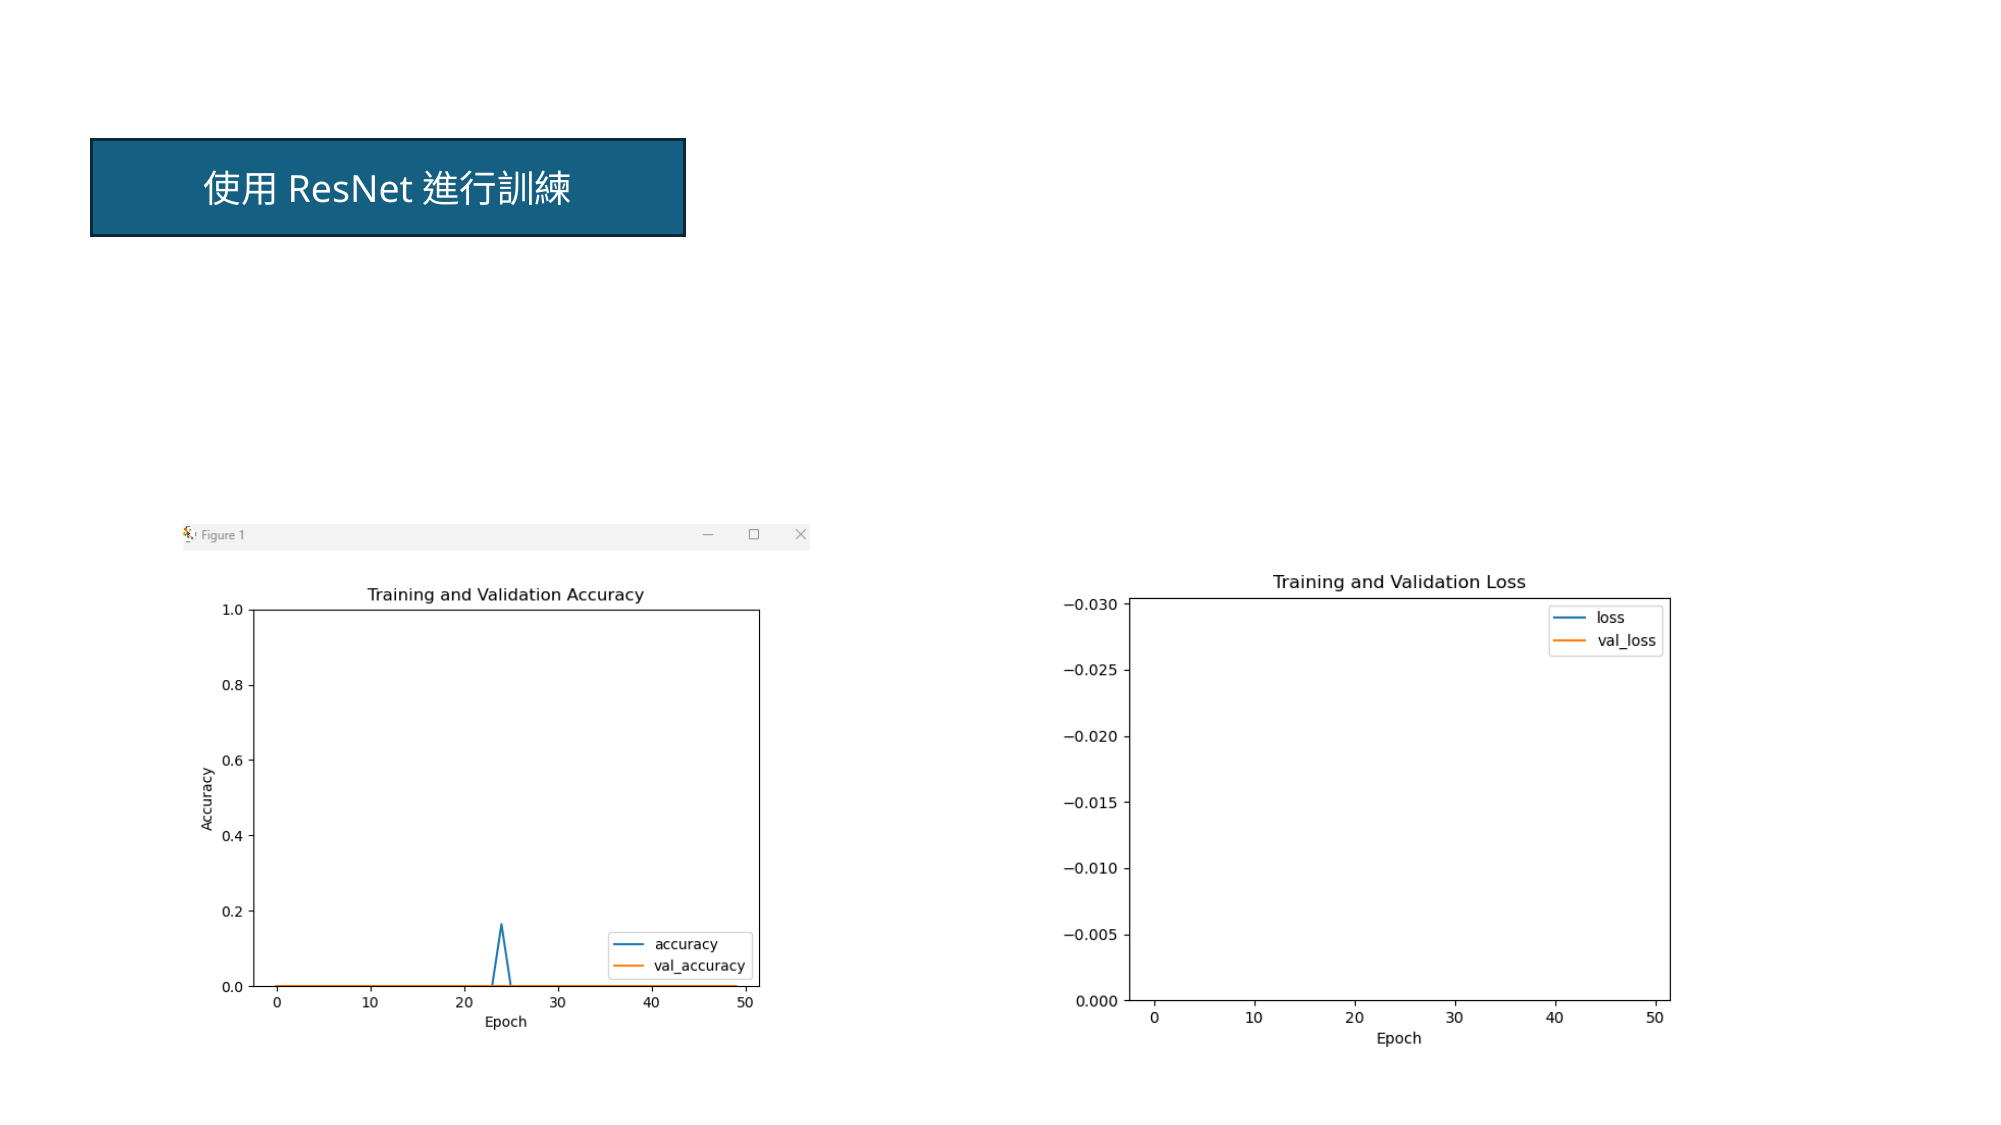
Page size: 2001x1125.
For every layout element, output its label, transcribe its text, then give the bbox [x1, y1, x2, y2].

picture [182, 524, 810, 1038]
text_box 使用ResNet進行訓練 [90, 138, 686, 237]
picture [1053, 561, 1708, 1049]
